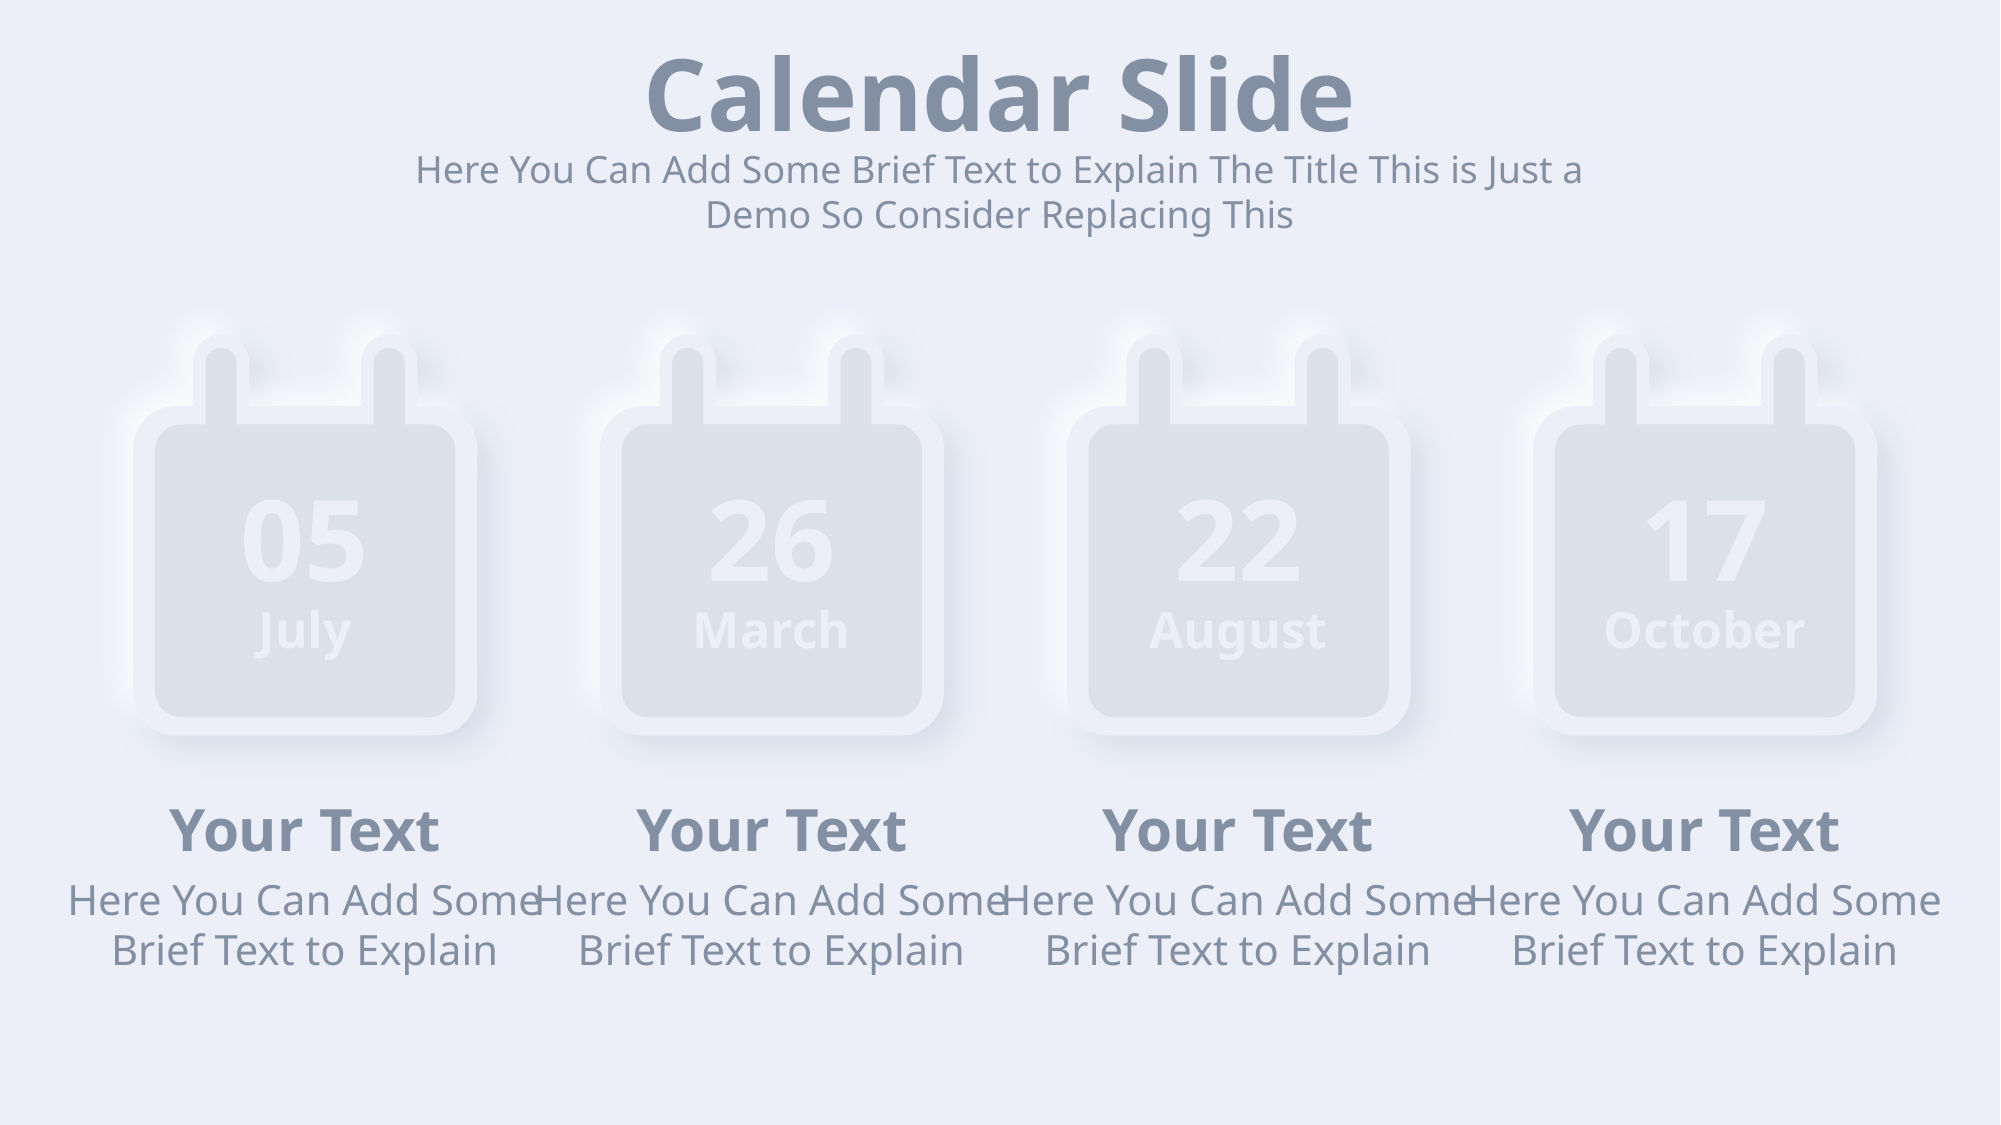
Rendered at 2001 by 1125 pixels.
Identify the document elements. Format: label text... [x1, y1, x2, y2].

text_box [510, 334, 977, 1033]
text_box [1443, 334, 1967, 1033]
text_box Calendar Slide [416, 23, 1584, 138]
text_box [977, 334, 1443, 1033]
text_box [44, 334, 510, 1033]
text_box Here You Can Add Some Brief Text to Explain The Title This is Just a Demo So Consider Replacing This [345, 138, 1655, 244]
